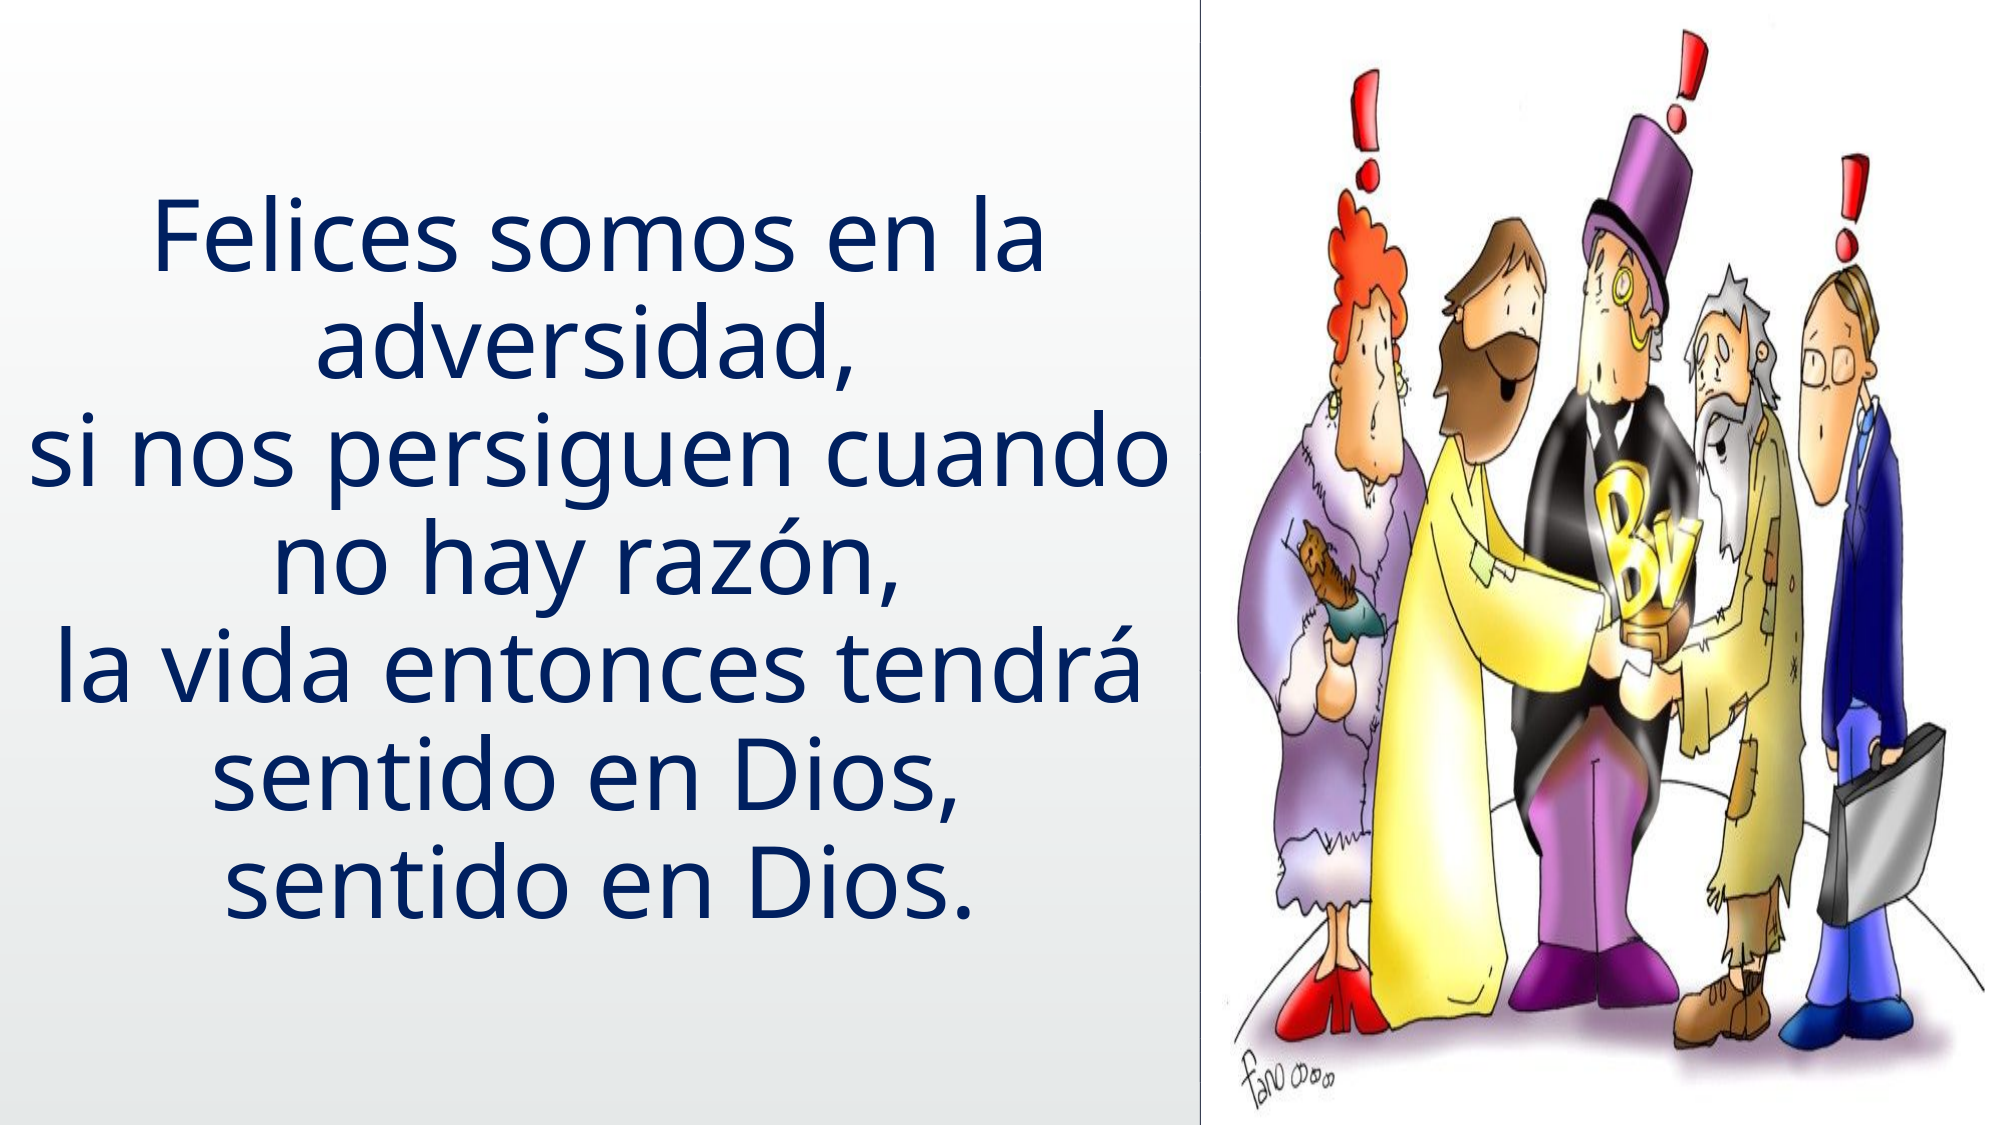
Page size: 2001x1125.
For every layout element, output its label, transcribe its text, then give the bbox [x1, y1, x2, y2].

title Felices somos en la adversidad, si nos persiguen cuando no hay razón, la vida entonces tendrá sentido en Dios, sentido en Dios. [0, 0, 1200, 1125]
picture [1200, 0, 2000, 1125]
